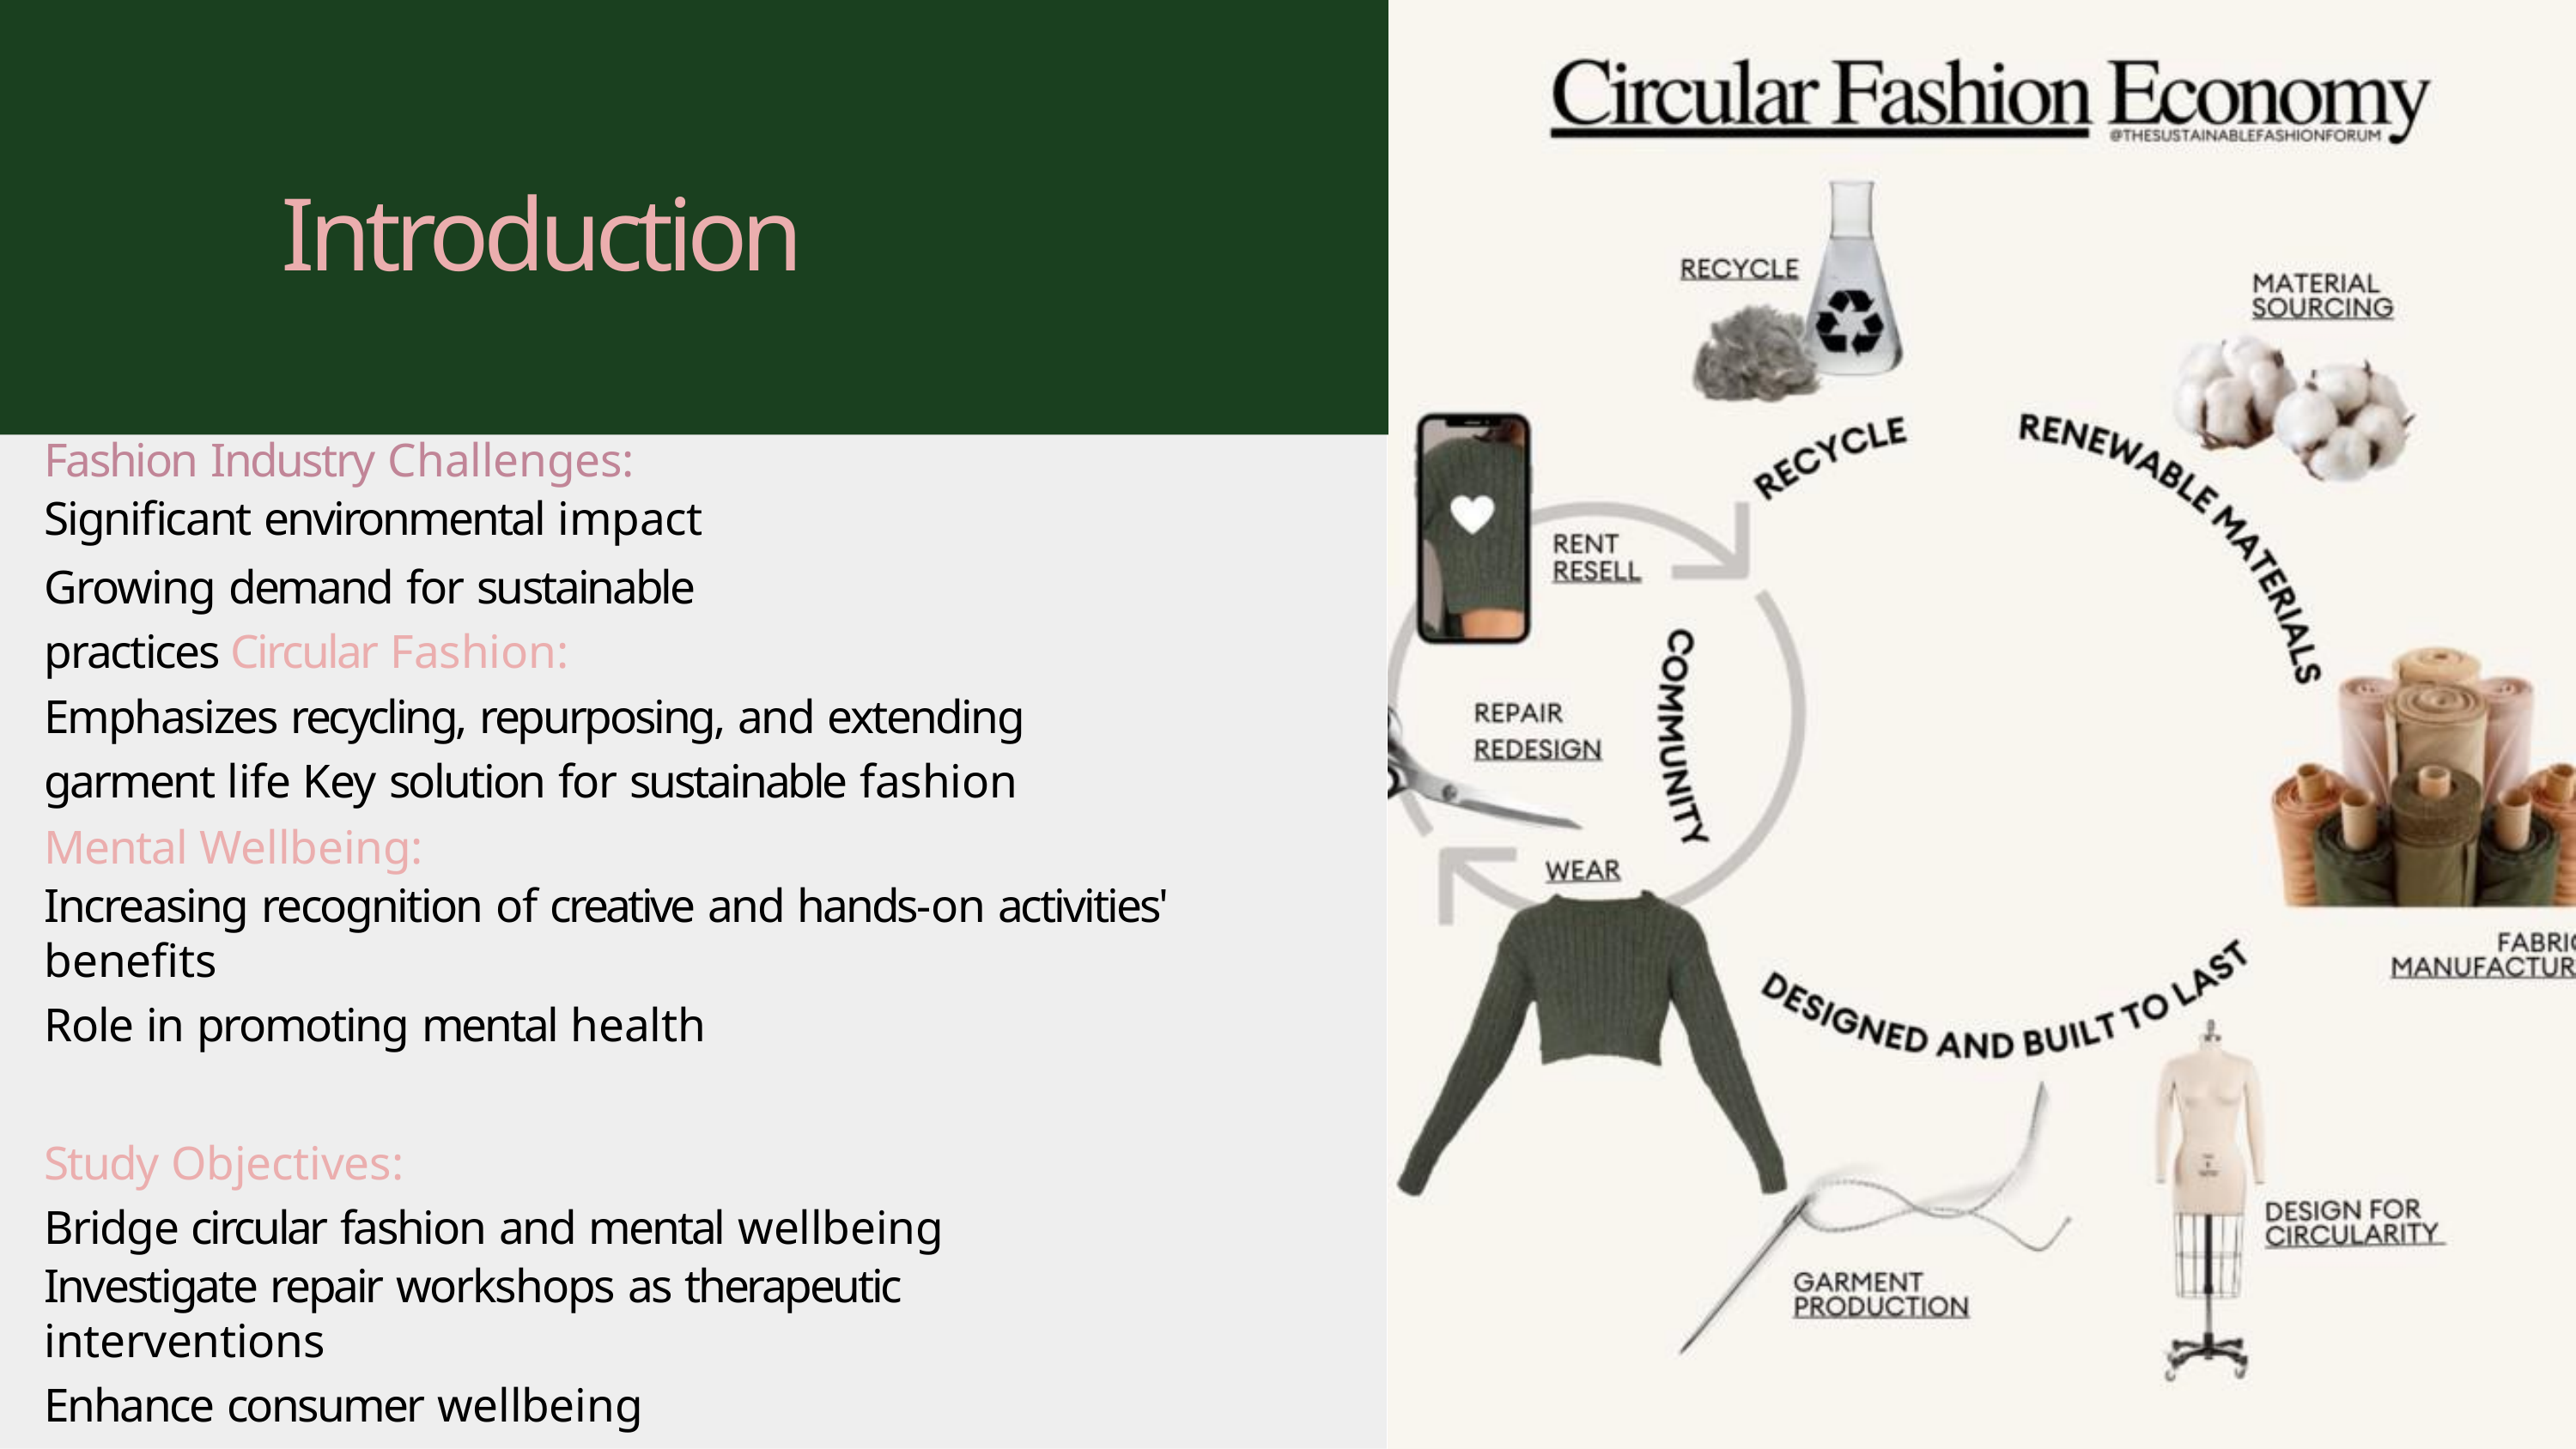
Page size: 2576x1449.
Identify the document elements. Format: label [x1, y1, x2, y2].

text_box [0, 0, 2576, 1449]
